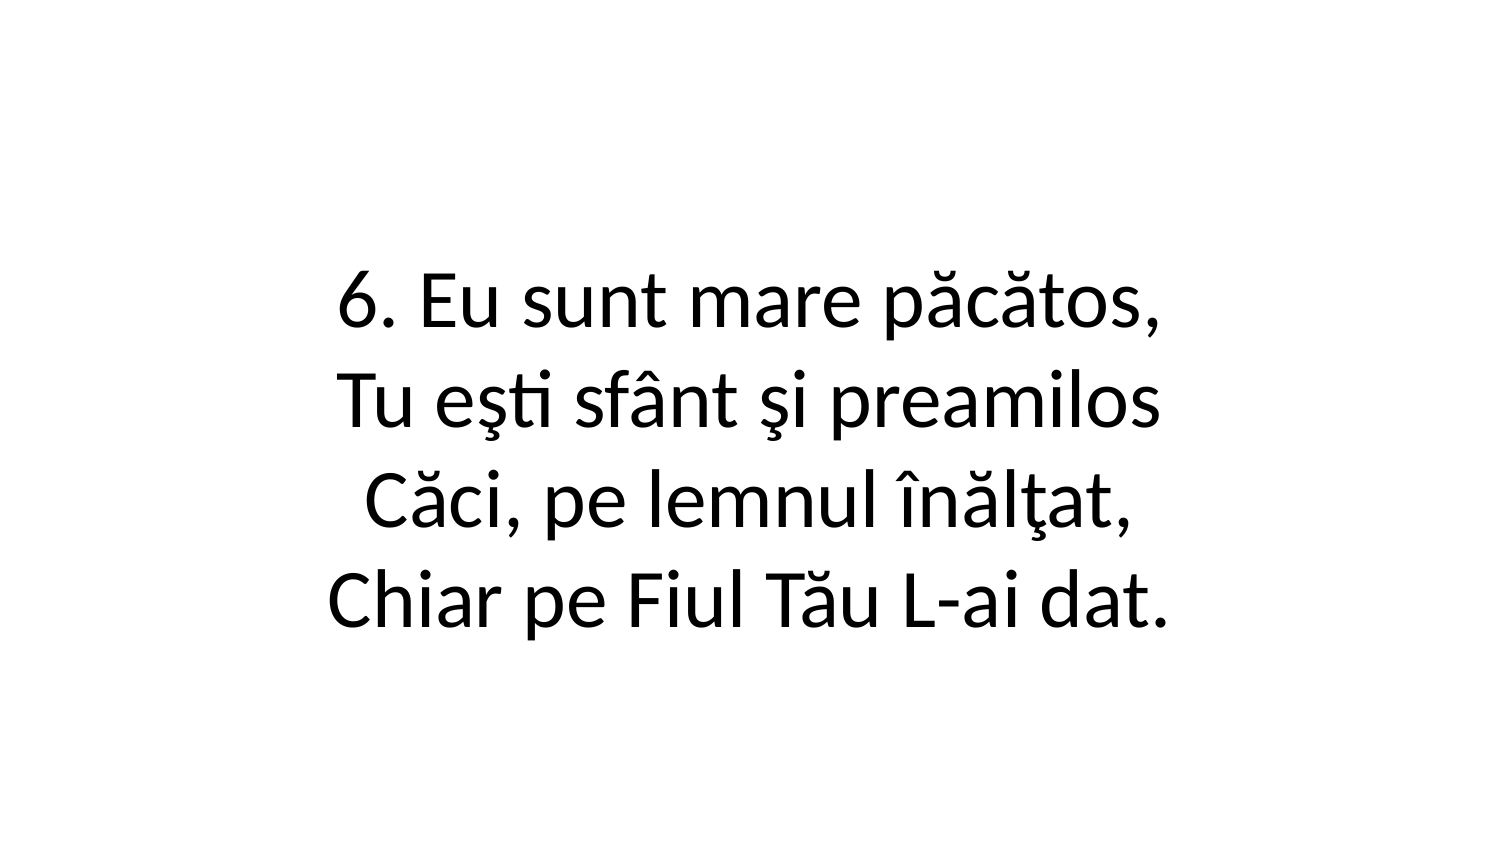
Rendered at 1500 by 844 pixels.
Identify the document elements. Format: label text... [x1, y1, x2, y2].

text_box 6. Eu sunt mare păcătos, Tu eşti sfânt şi preamilos Căci, pe lemnul înălţat, Chiar pe Fiul Tău L-ai dat. [312, 192, 1187, 652]
